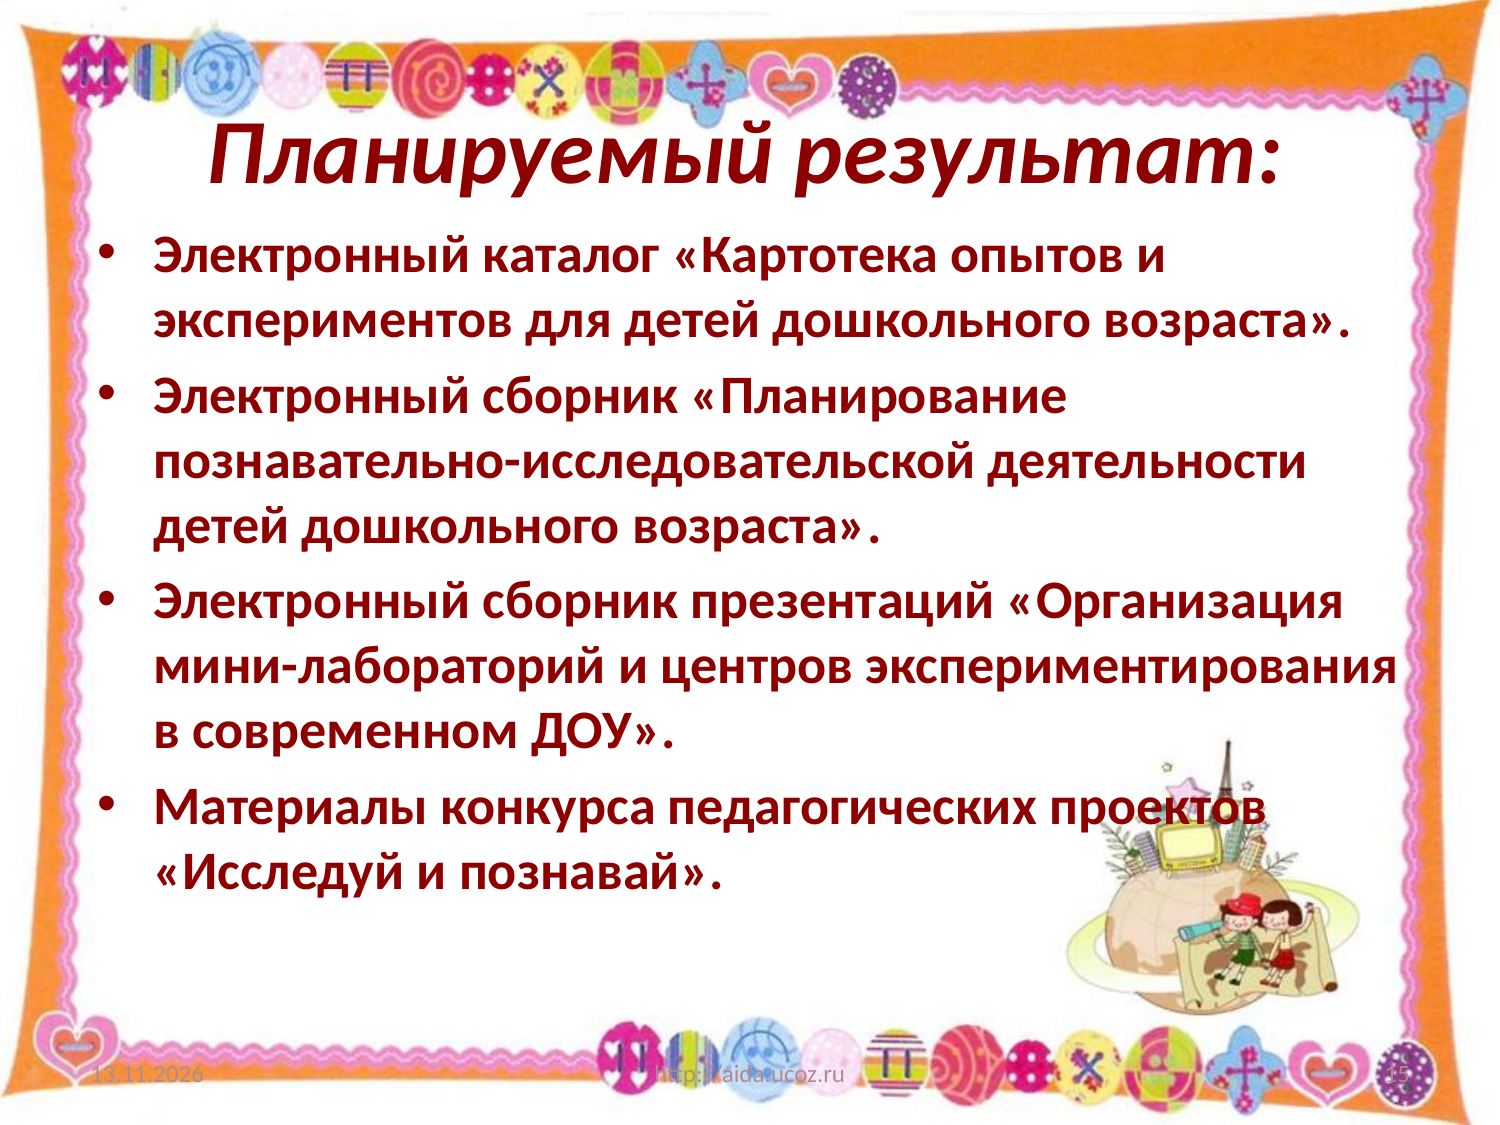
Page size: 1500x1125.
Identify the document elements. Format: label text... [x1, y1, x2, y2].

picture [0, 0, 1500, 1125]
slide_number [75, 1042, 425, 1103]
list Электронный каталог «Картотека опытов и экспериментов для детей дошкольного возраста». Электронный сборник «Планирование познавательно-исследовательской деятельности детей дошкольного возраста». Электронный сборник презентаций «Организация мини-лабораторий и центров экспериментирования в современном ДОУ». Материалы конкурса педагогических проектов «Исследуй и познавай». [81, 210, 1433, 954]
footer http://aida.ucoz.ru [512, 1042, 988, 1103]
slide_number 15 [1074, 1042, 1425, 1103]
title Планируемый результат: [70, 81, 1421, 212]
